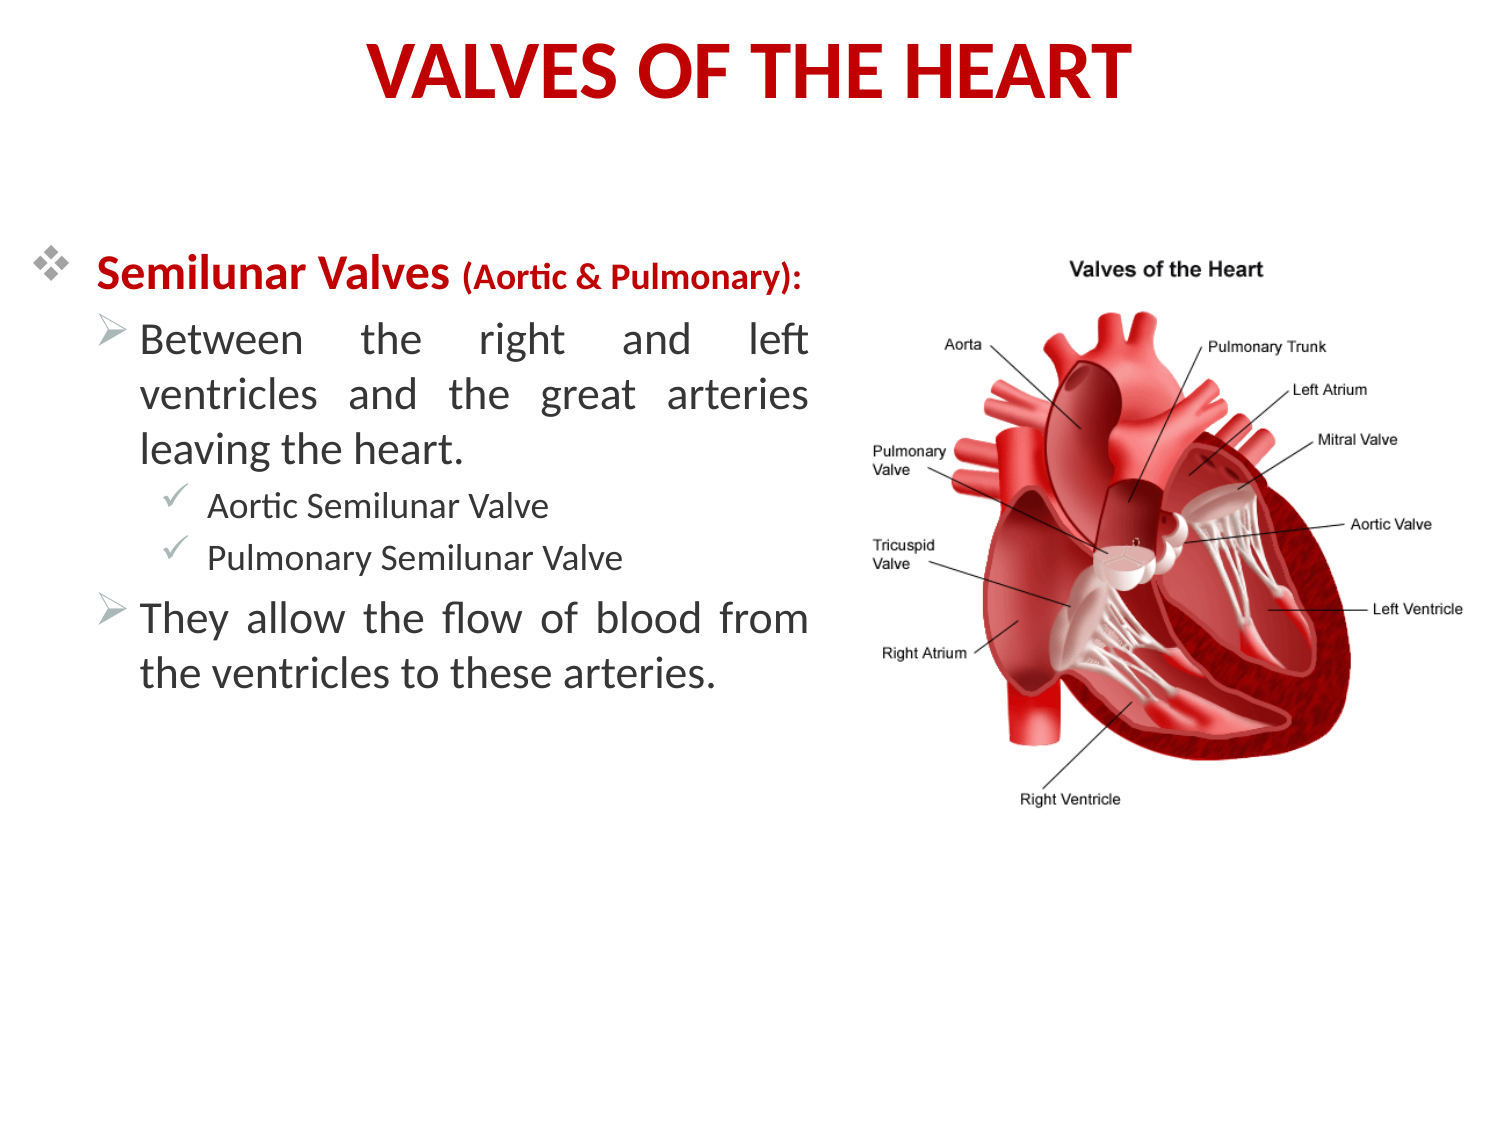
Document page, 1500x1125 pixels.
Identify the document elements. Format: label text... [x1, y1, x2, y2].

list Semilunar Valves (Aortic & Pulmonary): Between the right and left ventricles and the great arteries leaving the heart. Aortic Semilunar Valve Pulmonary Semilunar Valve They allow the flow of blood from the ventricles to these arteries. [13, 231, 826, 737]
text_box VALVES OF THE HEART [0, 8, 1500, 130]
picture [860, 243, 1475, 858]
